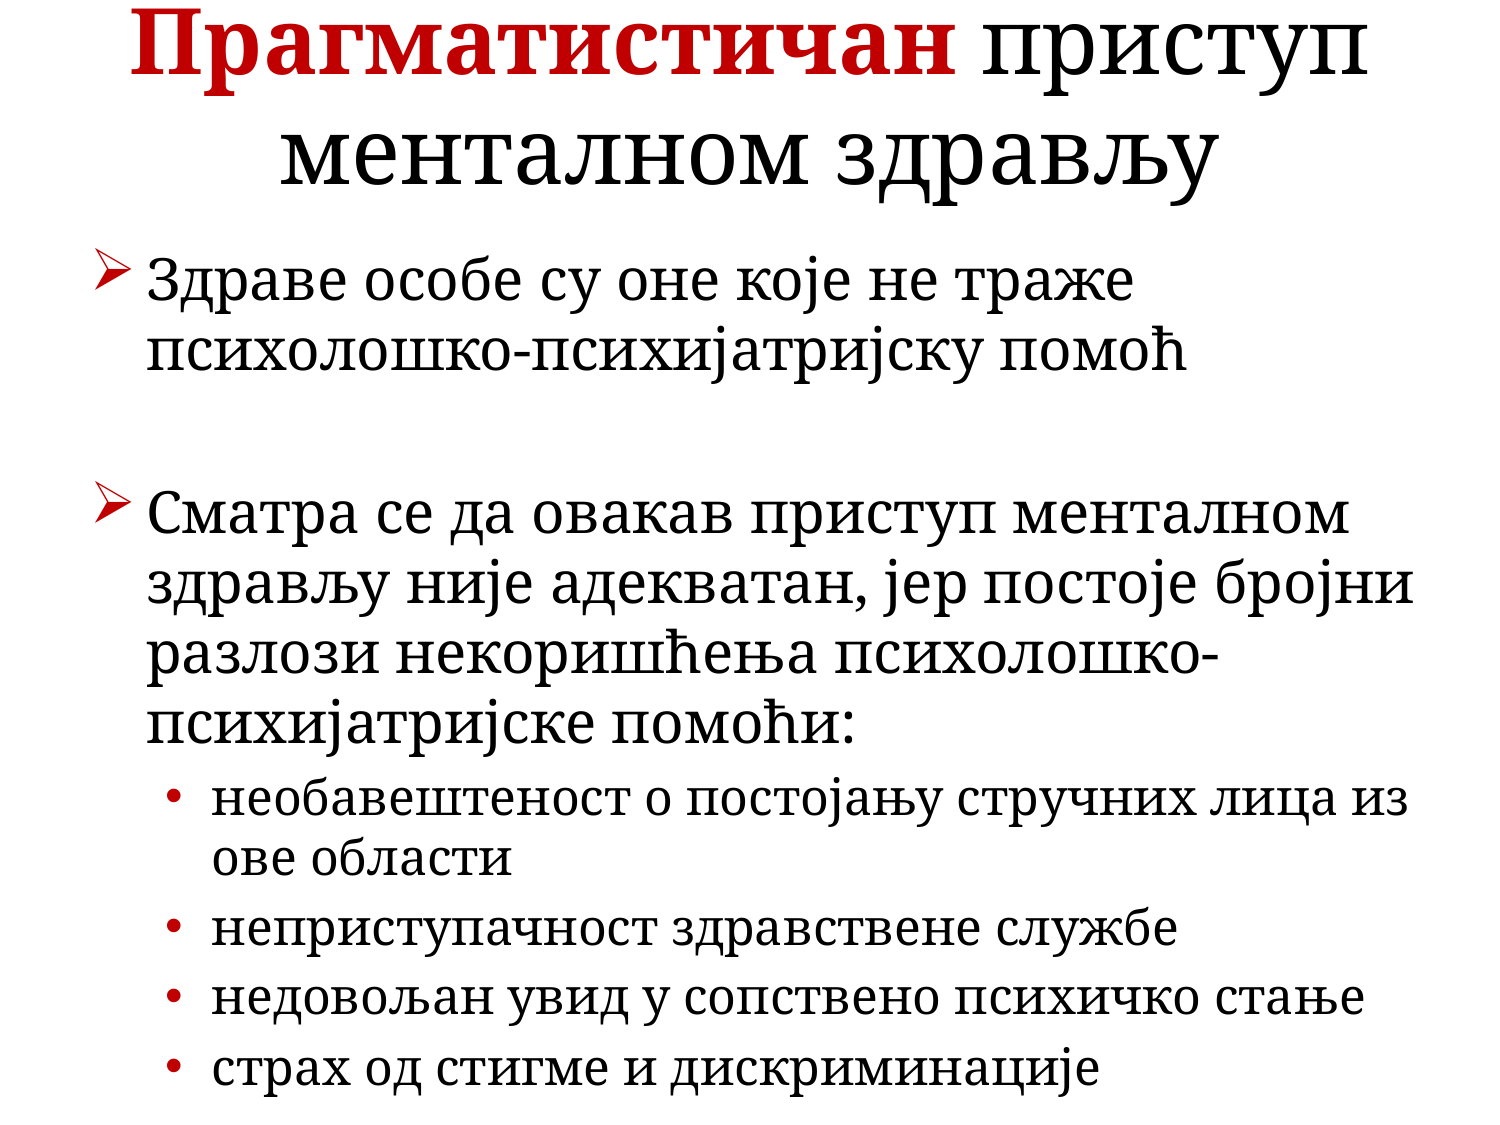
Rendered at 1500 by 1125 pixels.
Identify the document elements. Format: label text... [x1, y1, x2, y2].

title Прагматистичан приступ менталном здрављу [74, 44, 1426, 141]
list Здраве особе су оне које не траже психолошко-психијатријску помоћ Сматра се да овакав приступ менталном здрављу није адекватан, јер постоје бројни разлози некоришћења психолошко-психијатријске помоћи: необавештеност о постојању стручних лица из ове области неприступачност здравствене службе недовољан увид у сопствено психичко стање страх од стигме и дискриминације [74, 234, 1500, 1006]
